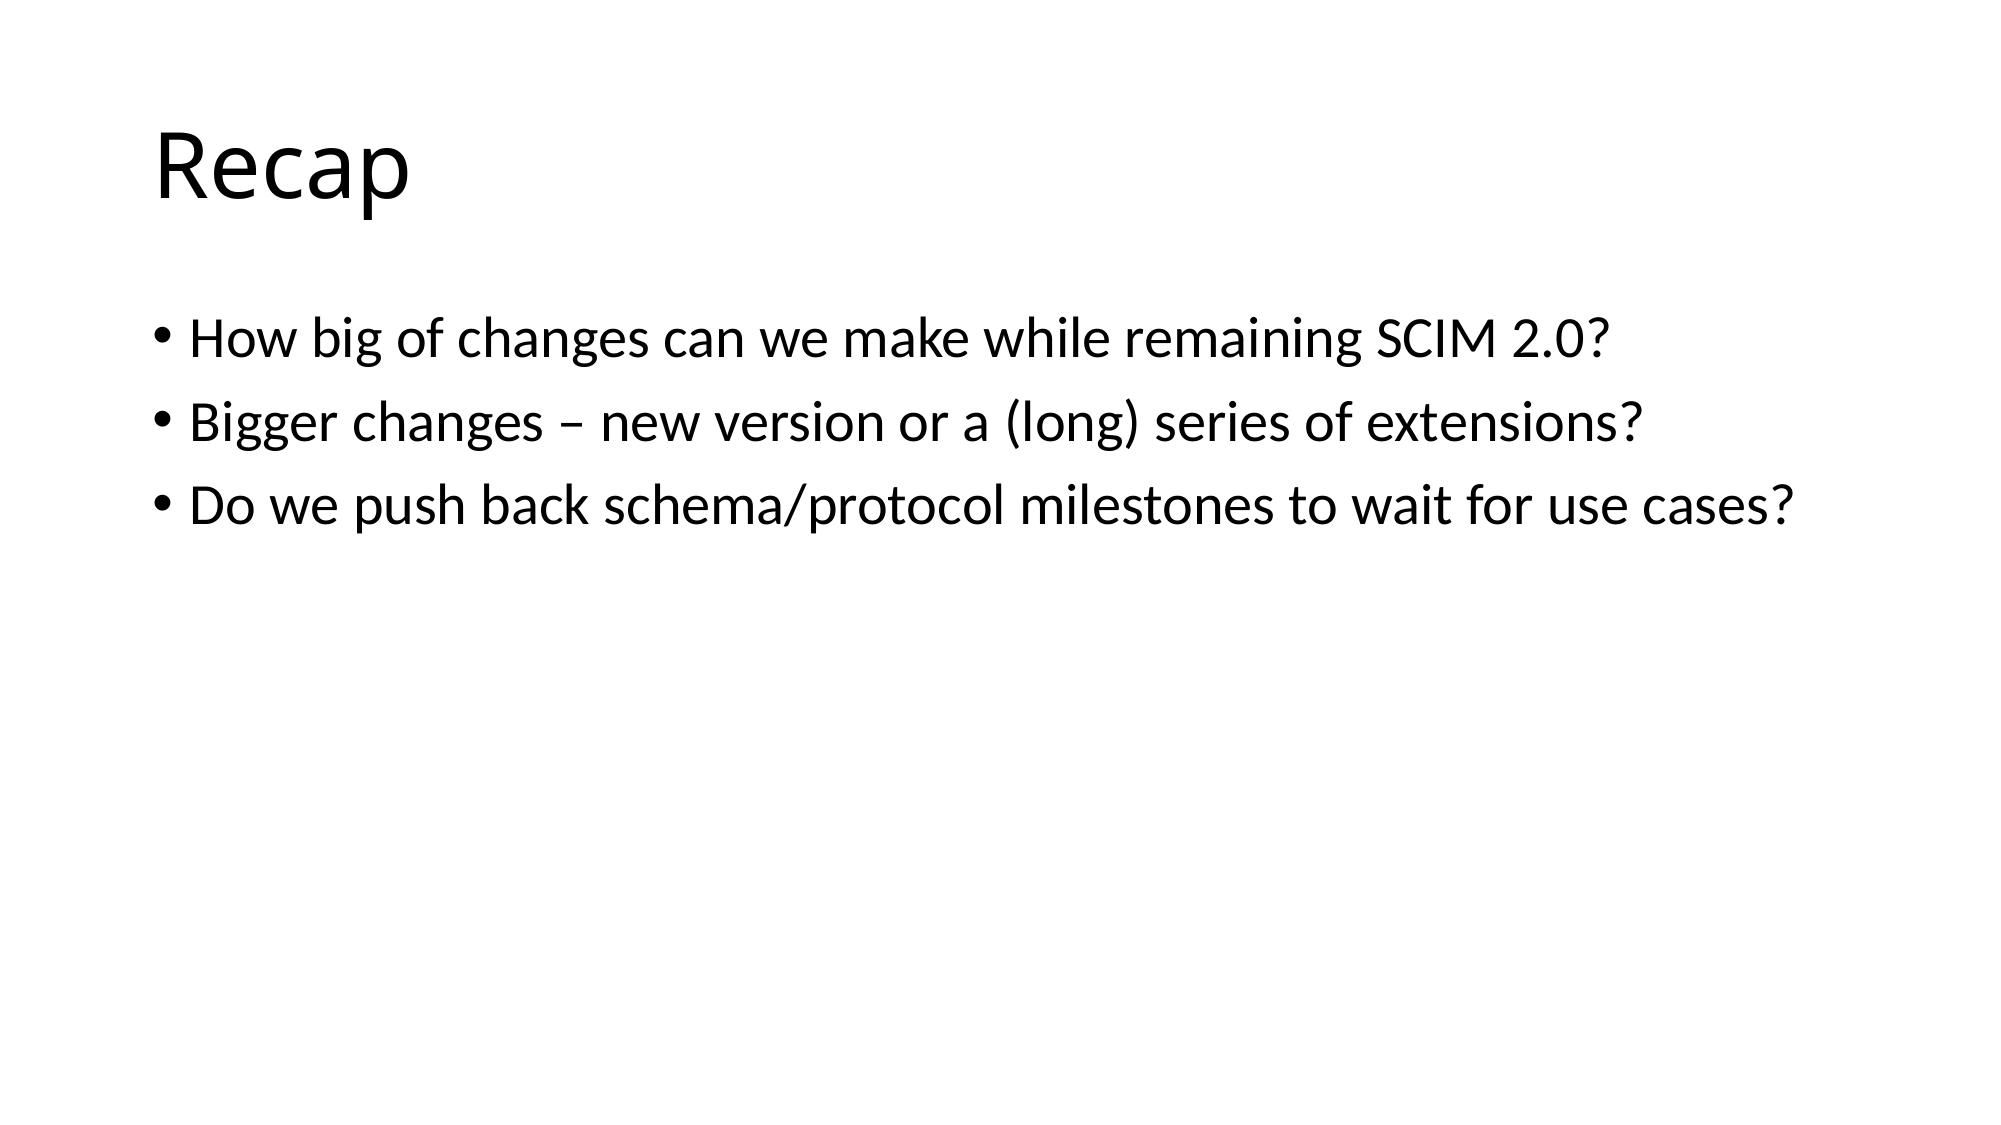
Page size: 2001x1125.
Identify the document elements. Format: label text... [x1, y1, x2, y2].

title Recap [137, 59, 1863, 278]
list How big of changes can we make while remaining SCIM 2.0? Bigger changes – new version or a (long) series of extensions? Do we push back schema/protocol milestones to wait for use cases? [137, 299, 1863, 1014]
